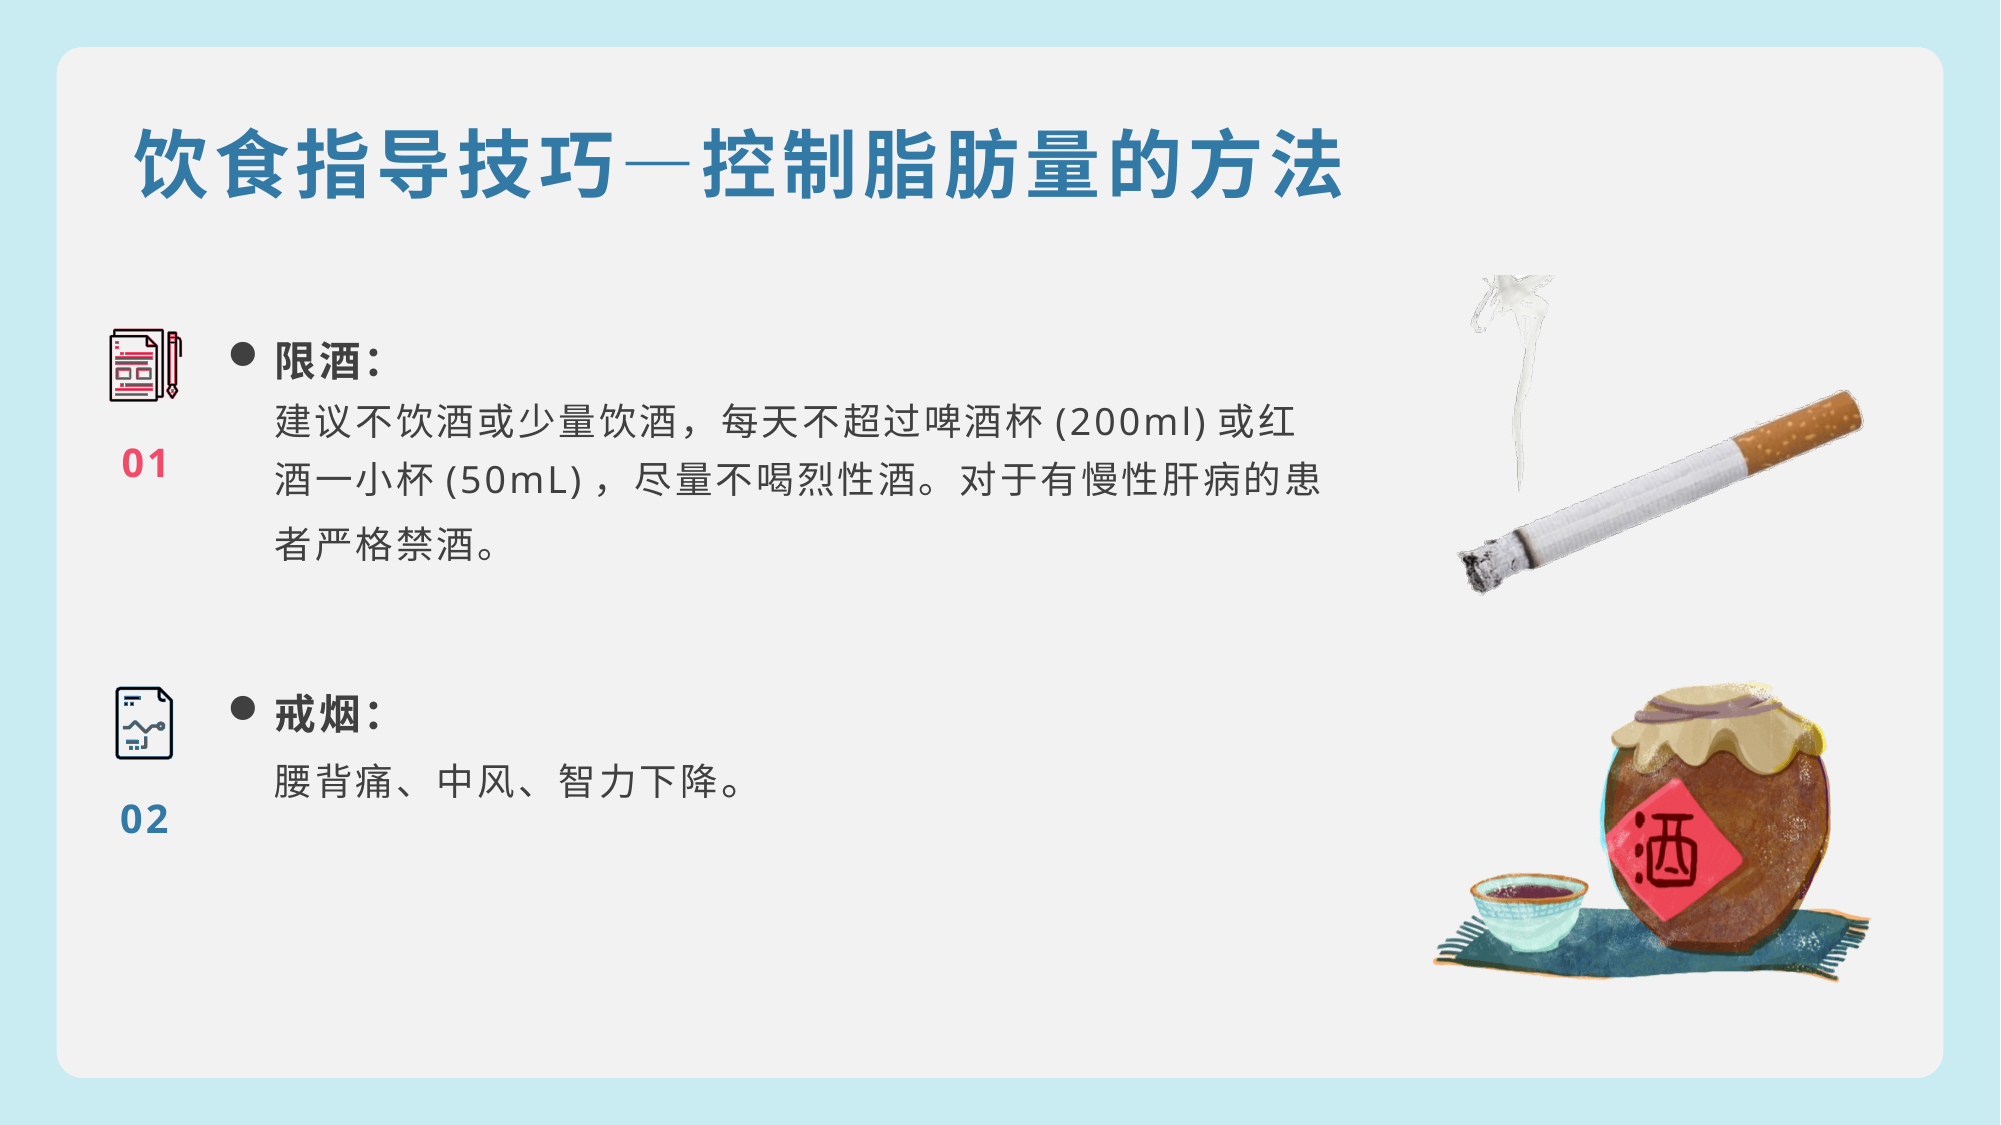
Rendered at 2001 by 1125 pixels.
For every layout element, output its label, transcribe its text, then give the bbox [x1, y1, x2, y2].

picture [1399, 649, 1901, 1001]
text_box 02 [99, 772, 189, 850]
text_box [99, 45, 1900, 233]
text_box 01 [101, 415, 190, 493]
text_box 限酒： 建议不饮酒或少量饮酒，每天不超过啤酒杯(200ml)或红酒一小杯(50mL)，尽量不喝烈性酒。对于有慢性肝病的患者严格禁酒。 [212, 311, 1351, 610]
picture [1399, 274, 1901, 626]
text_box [109, 328, 183, 402]
text_box 饮食指导技巧—控制脂肪量的方法 [118, 84, 1500, 240]
text_box 戒烟： 腰背痛、中风、智力下降。 [212, 665, 1351, 963]
text_box [54, 44, 1946, 1081]
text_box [115, 686, 174, 760]
